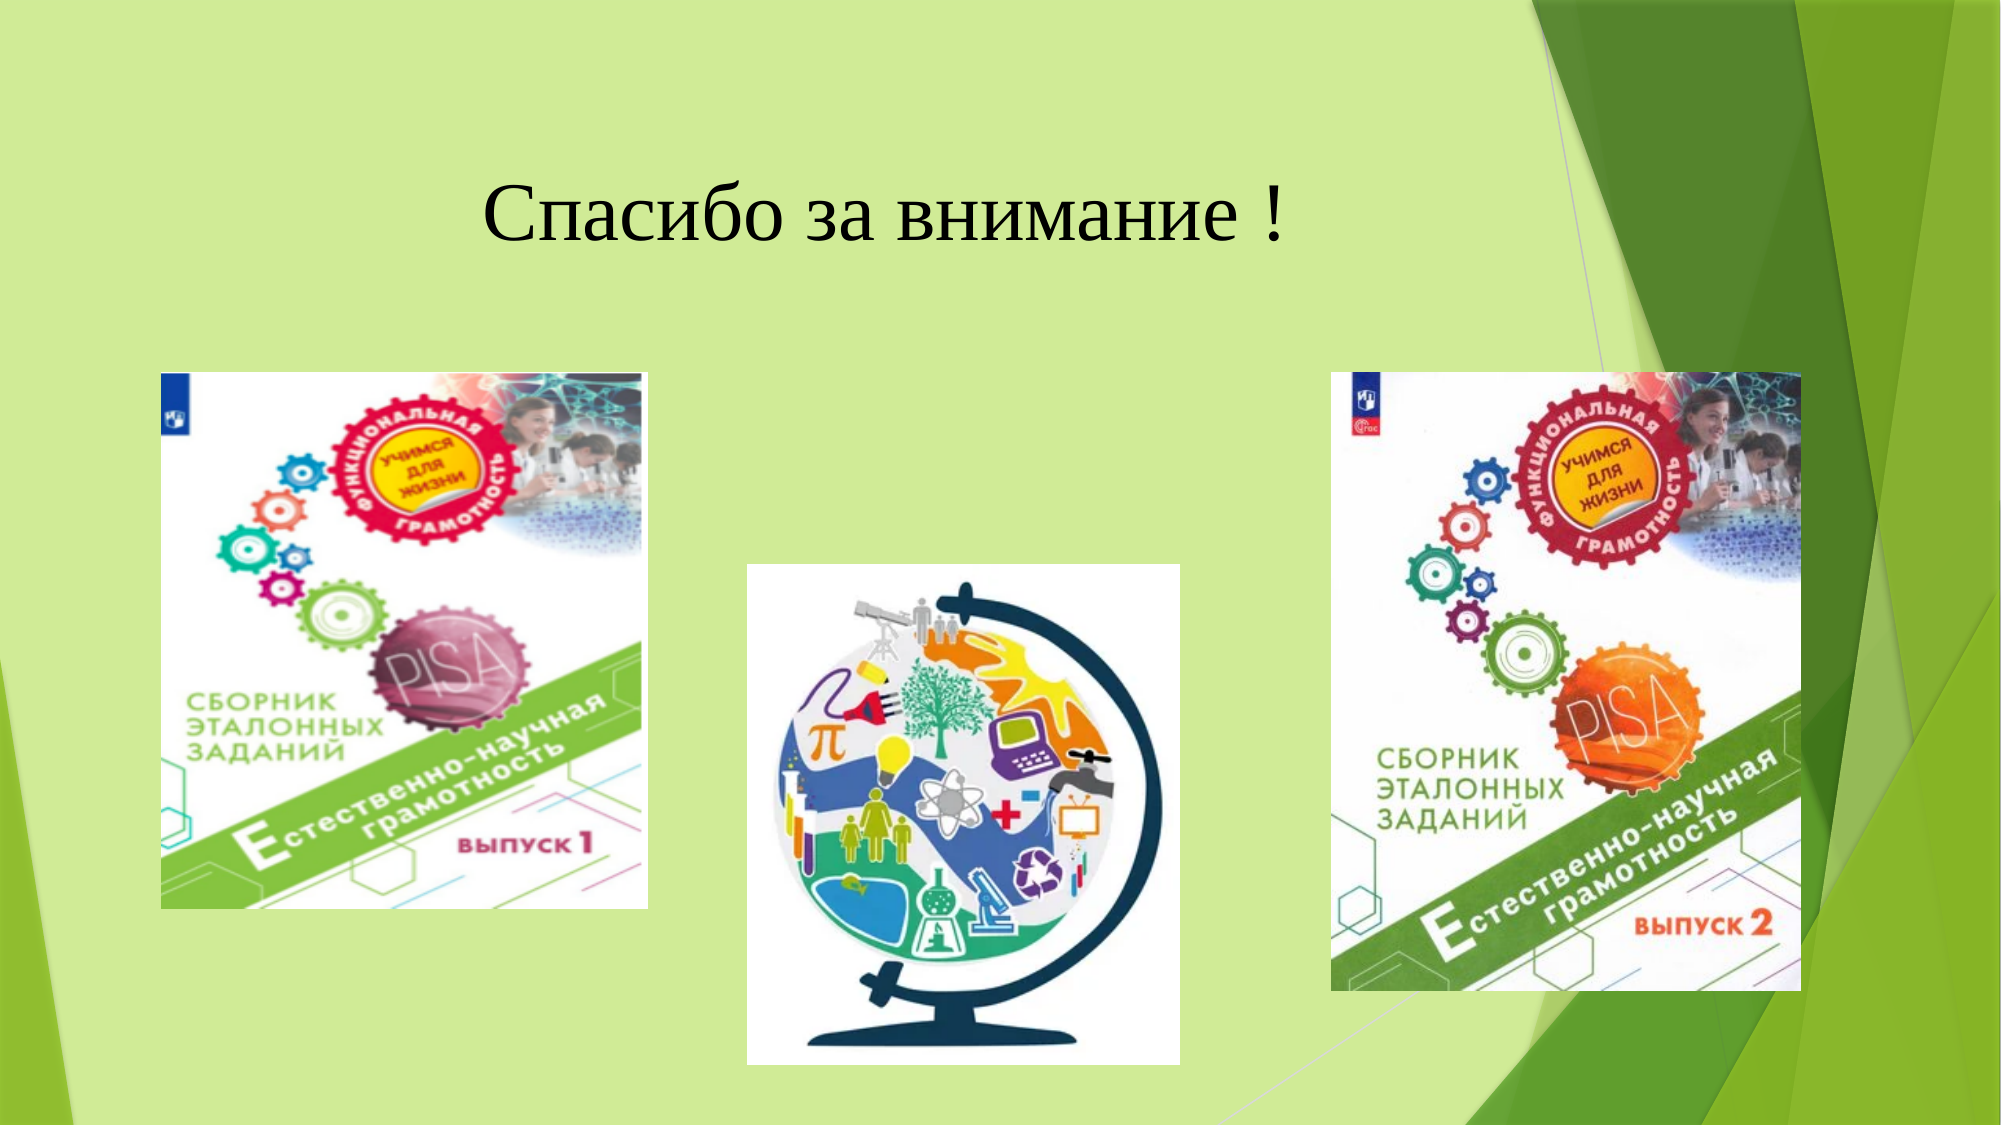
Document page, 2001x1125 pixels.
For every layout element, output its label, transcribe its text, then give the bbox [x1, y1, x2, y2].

picture [747, 564, 1180, 1066]
text_box Спасибо за внимание ! [468, 149, 1304, 265]
picture [1331, 372, 1801, 991]
picture [160, 372, 649, 910]
